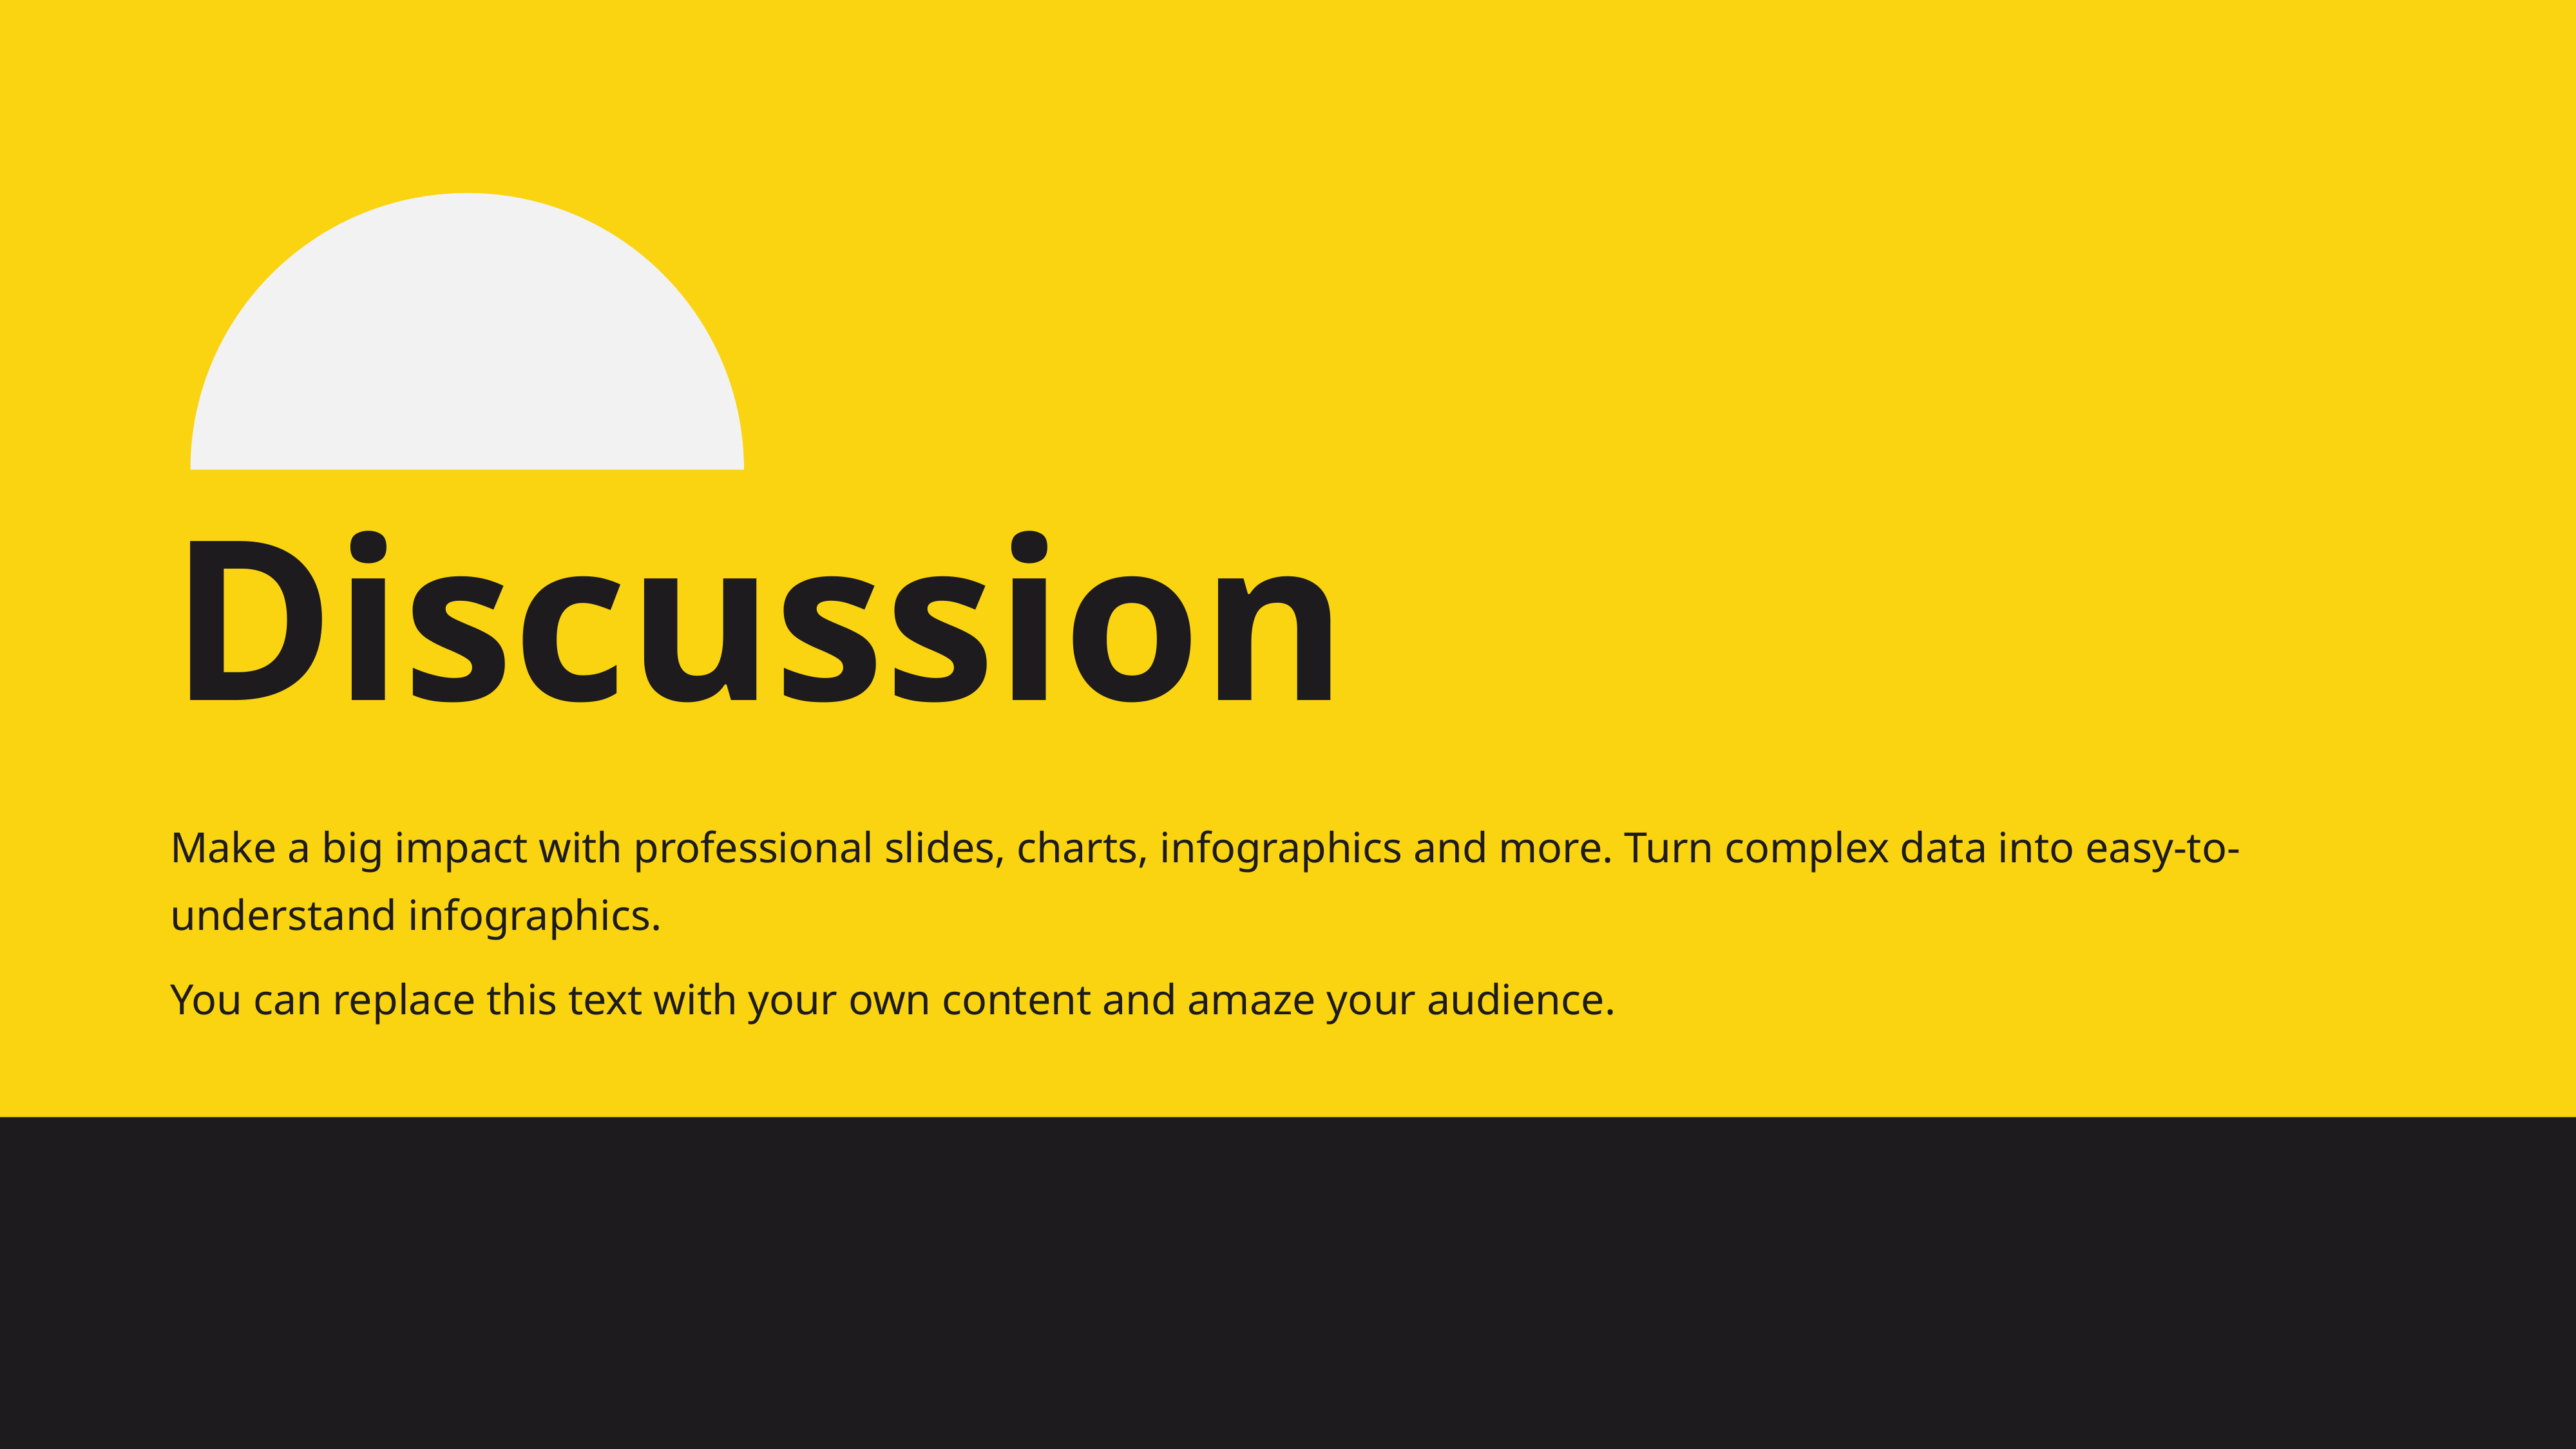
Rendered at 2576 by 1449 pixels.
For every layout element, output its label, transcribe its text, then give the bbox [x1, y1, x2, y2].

text_box Make a big impact with professional slides, charts, infographics and more. Turn complex data into easy-to-understand infographics. You can replace this text with your own content and amaze your audience. [160, 798, 2416, 1028]
text_box [191, 192, 744, 446]
text_box [0, 1117, 2576, 1449]
text_box Discussion [160, 446, 1539, 750]
